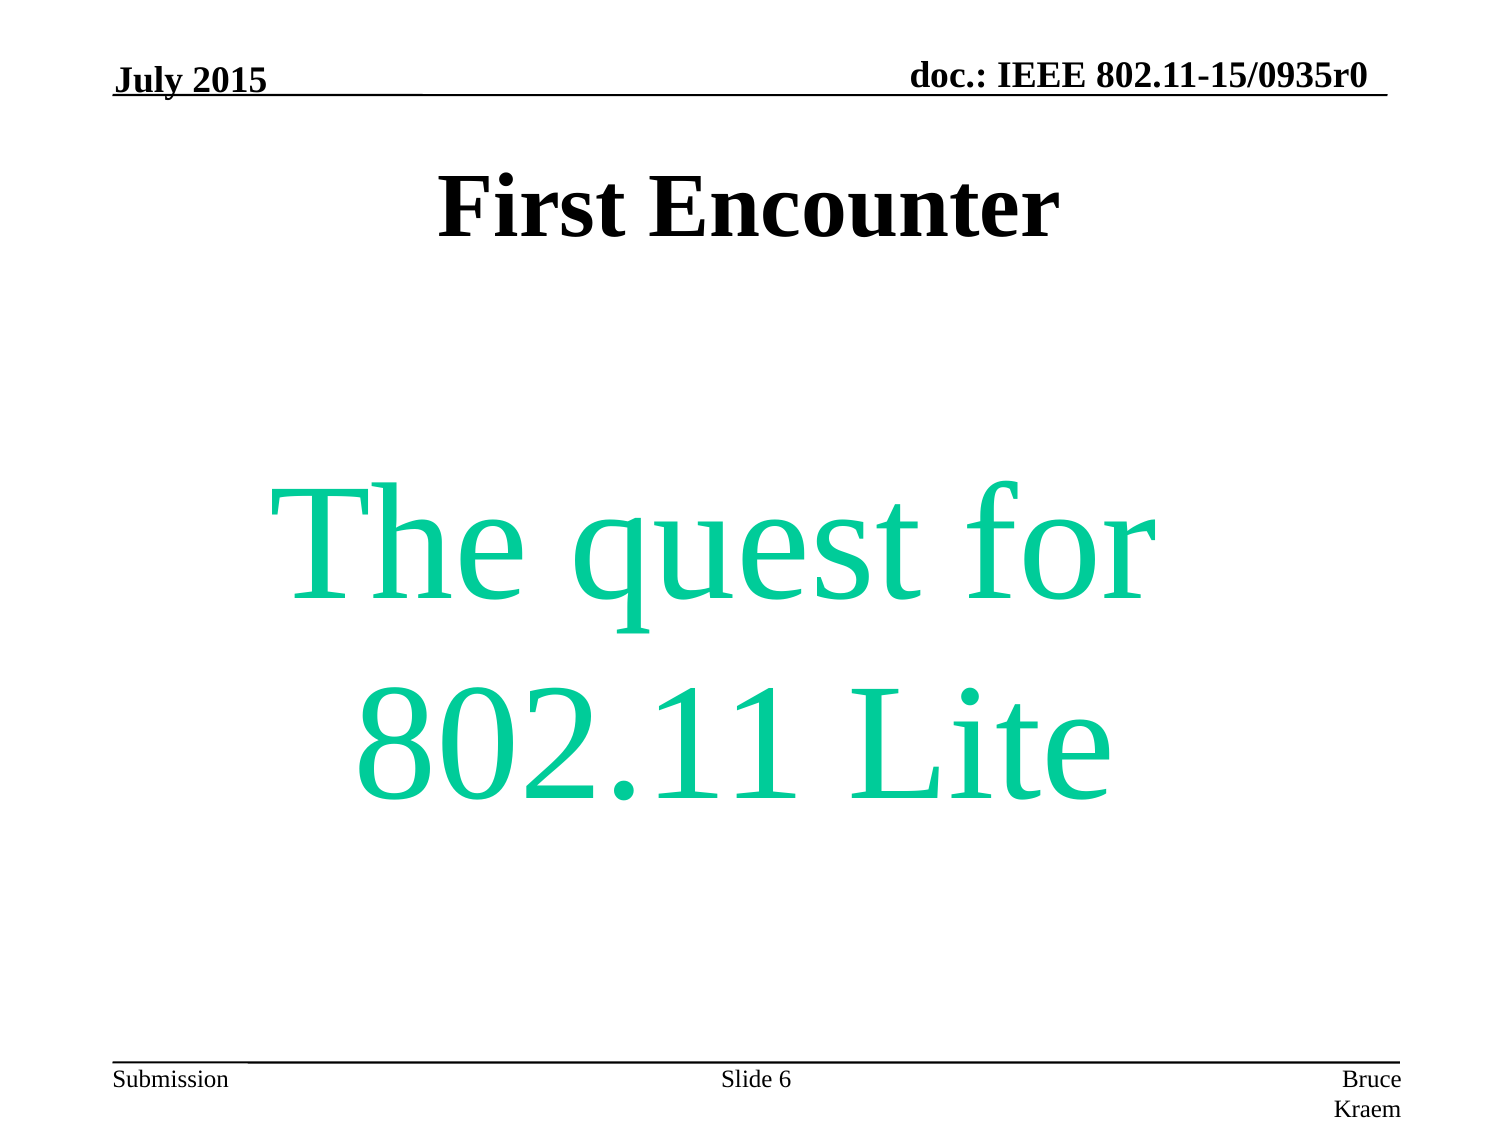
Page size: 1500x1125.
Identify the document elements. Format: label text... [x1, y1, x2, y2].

title First Encounter [112, 112, 1388, 288]
slide_number Slide 6 [712, 1062, 800, 1093]
text_box The quest for 802.11 Lite [254, 424, 1216, 840]
footer Bruce Kraemer, Marvell [1325, 1062, 1402, 1093]
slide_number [114, 54, 335, 100]
